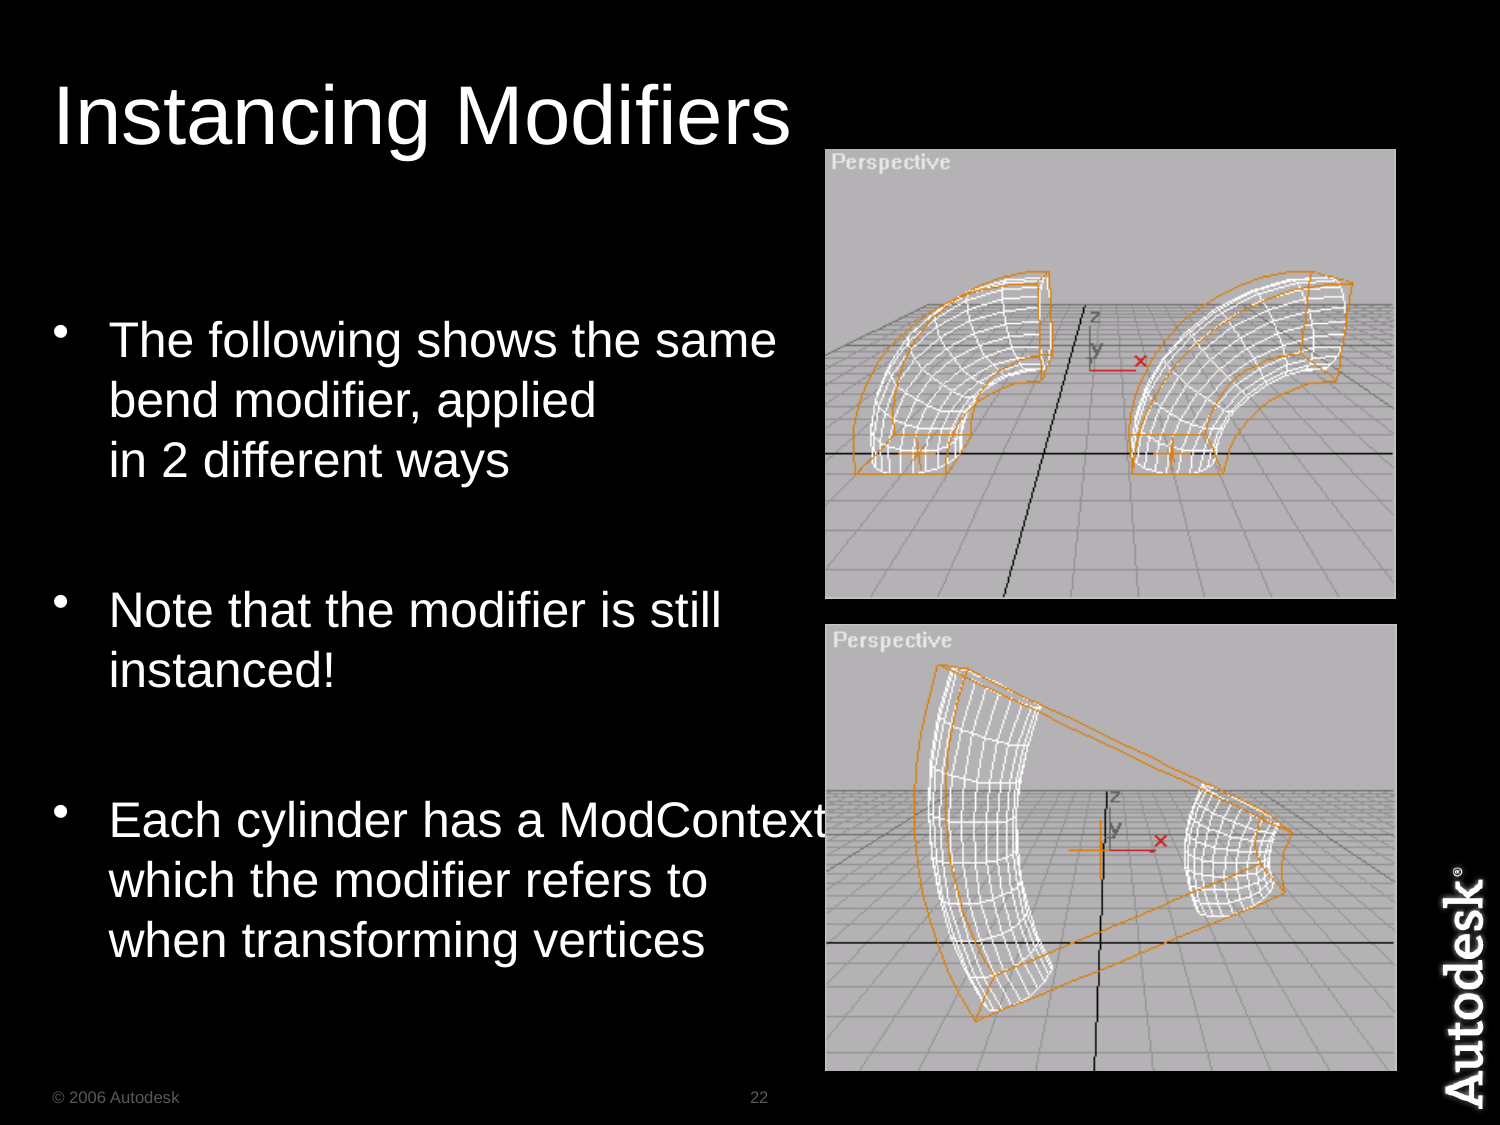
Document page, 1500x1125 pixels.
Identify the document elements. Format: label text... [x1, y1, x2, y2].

list The following shows the same bend modifier, applied in 2 different ways Note that the modifier is still instanced! Each cylinder has a ModContext which the modifier refers to when transforming vertices [52, 231, 1401, 1073]
picture [1402, 0, 1500, 1125]
title Instancing Modifiers [604, 22, 1401, 211]
picture [824, 149, 1396, 599]
text_box [25, 0, 604, 240]
picture [824, 624, 1398, 1071]
